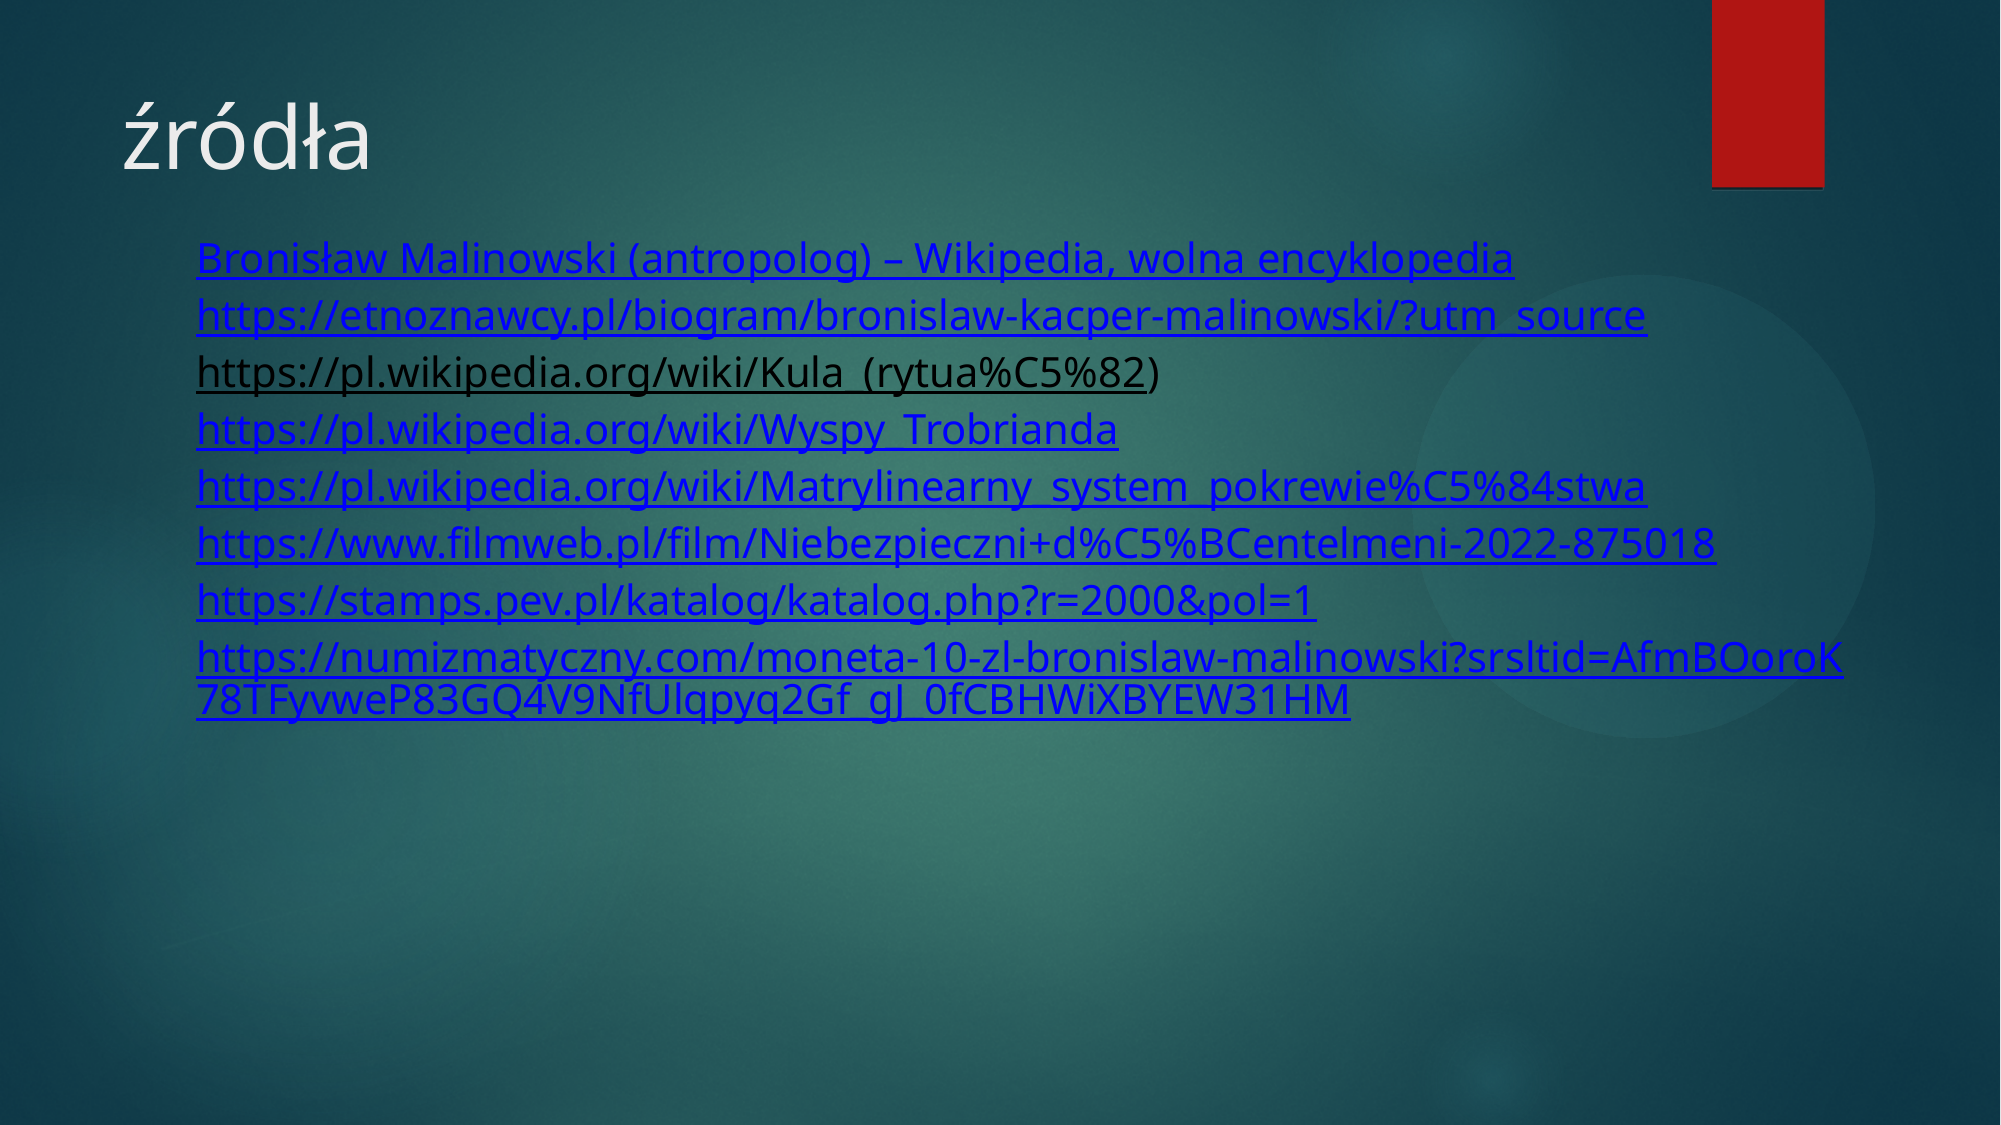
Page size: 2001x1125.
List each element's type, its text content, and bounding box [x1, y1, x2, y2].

title źródła [106, 74, 1649, 304]
list Bronisław Malinowski (antropolog) – Wikipedia, wolna encyklopedia https://etnoznawcy.pl/biogram/bronislaw-kacper-malinowski/?utm_source https://pl.wikipedia.org/wiki/Kula_(rytua%C5%82) https://pl.wikipedia.org/wiki/Wyspy_Trobrianda https://pl.wikipedia.org/wiki/Matrylinearny_system_pokrewie%C5%84stwa https://www.filmweb.pl/film/Niebezpieczni+d%C5%BCentelmeni-2022-875018 https://stamps.pev.pl/katalog/katalog.php?r=2000&pol=1 https://numizmatyczny.com/moneta-10-zl-bronislaw-malinowski?srsltid=AfmBOoroK78TFyvweP83GQ4V9NfUlqpyq2Gf_gJ_0fCBHWiXBYEW31HM [181, 224, 1874, 1025]
picture [0, 0, 2001, 1125]
